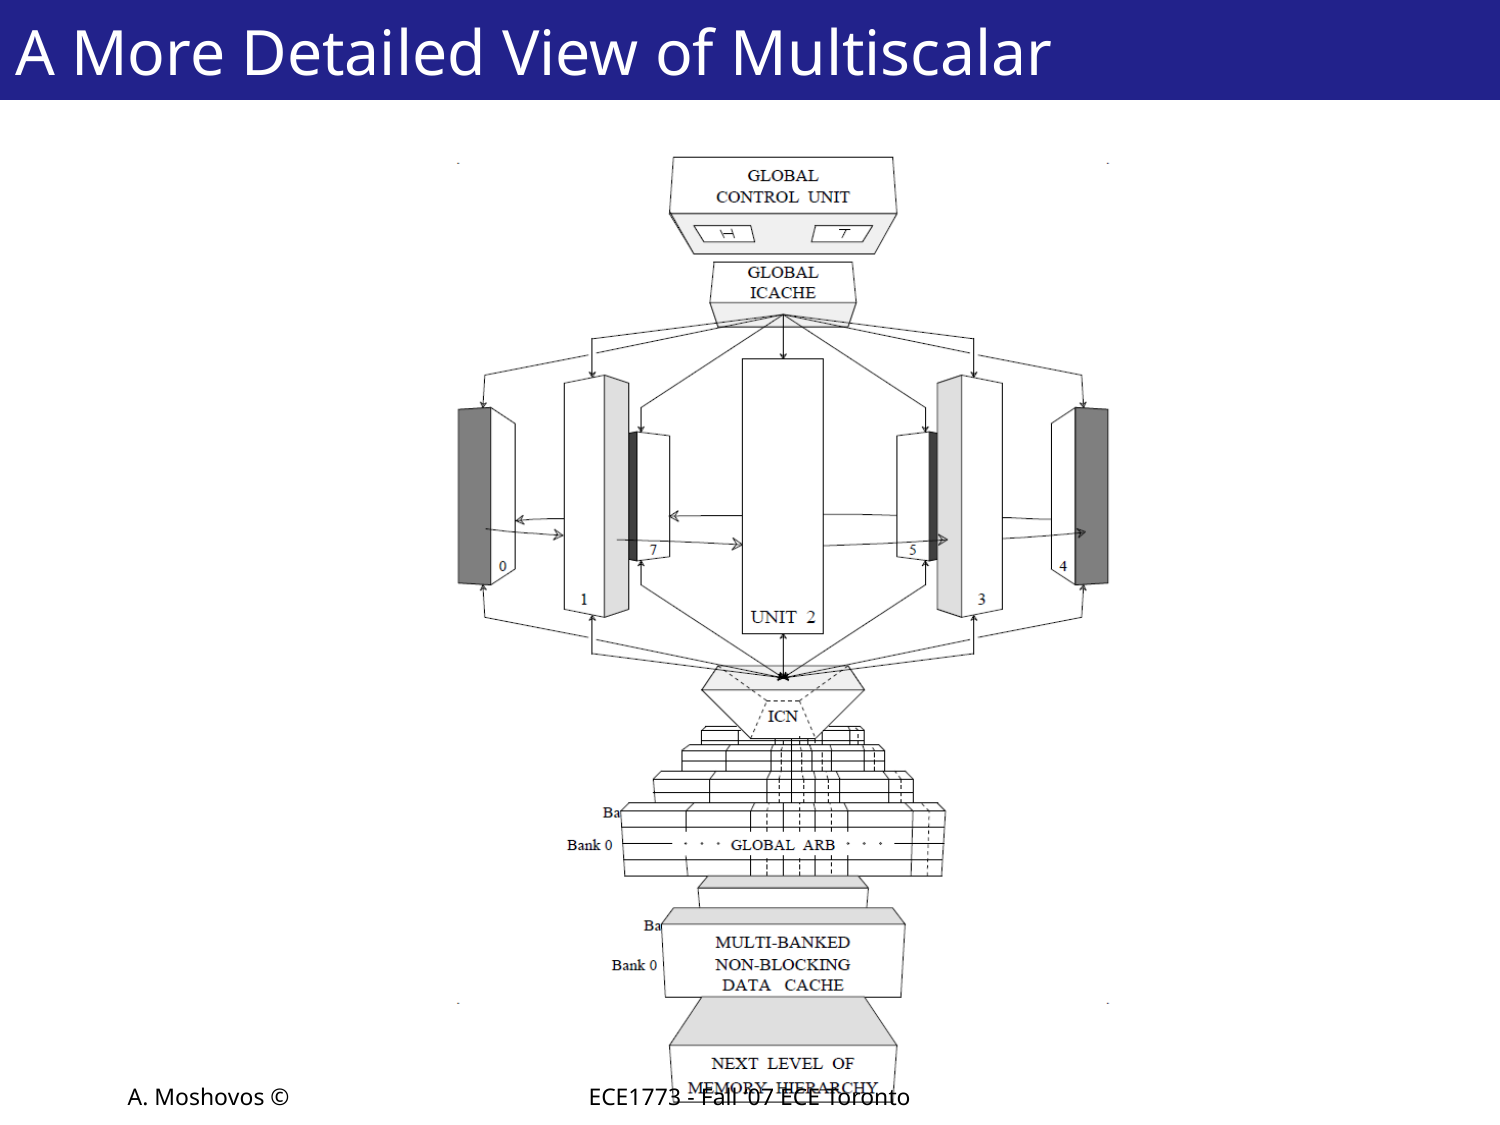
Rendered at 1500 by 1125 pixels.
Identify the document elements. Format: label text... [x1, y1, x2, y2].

title A More Detailed View of Multiscalar [0, 0, 1500, 101]
slide_number A. Moshovos © [112, 1074, 395, 1125]
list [399, 115, 1138, 1123]
